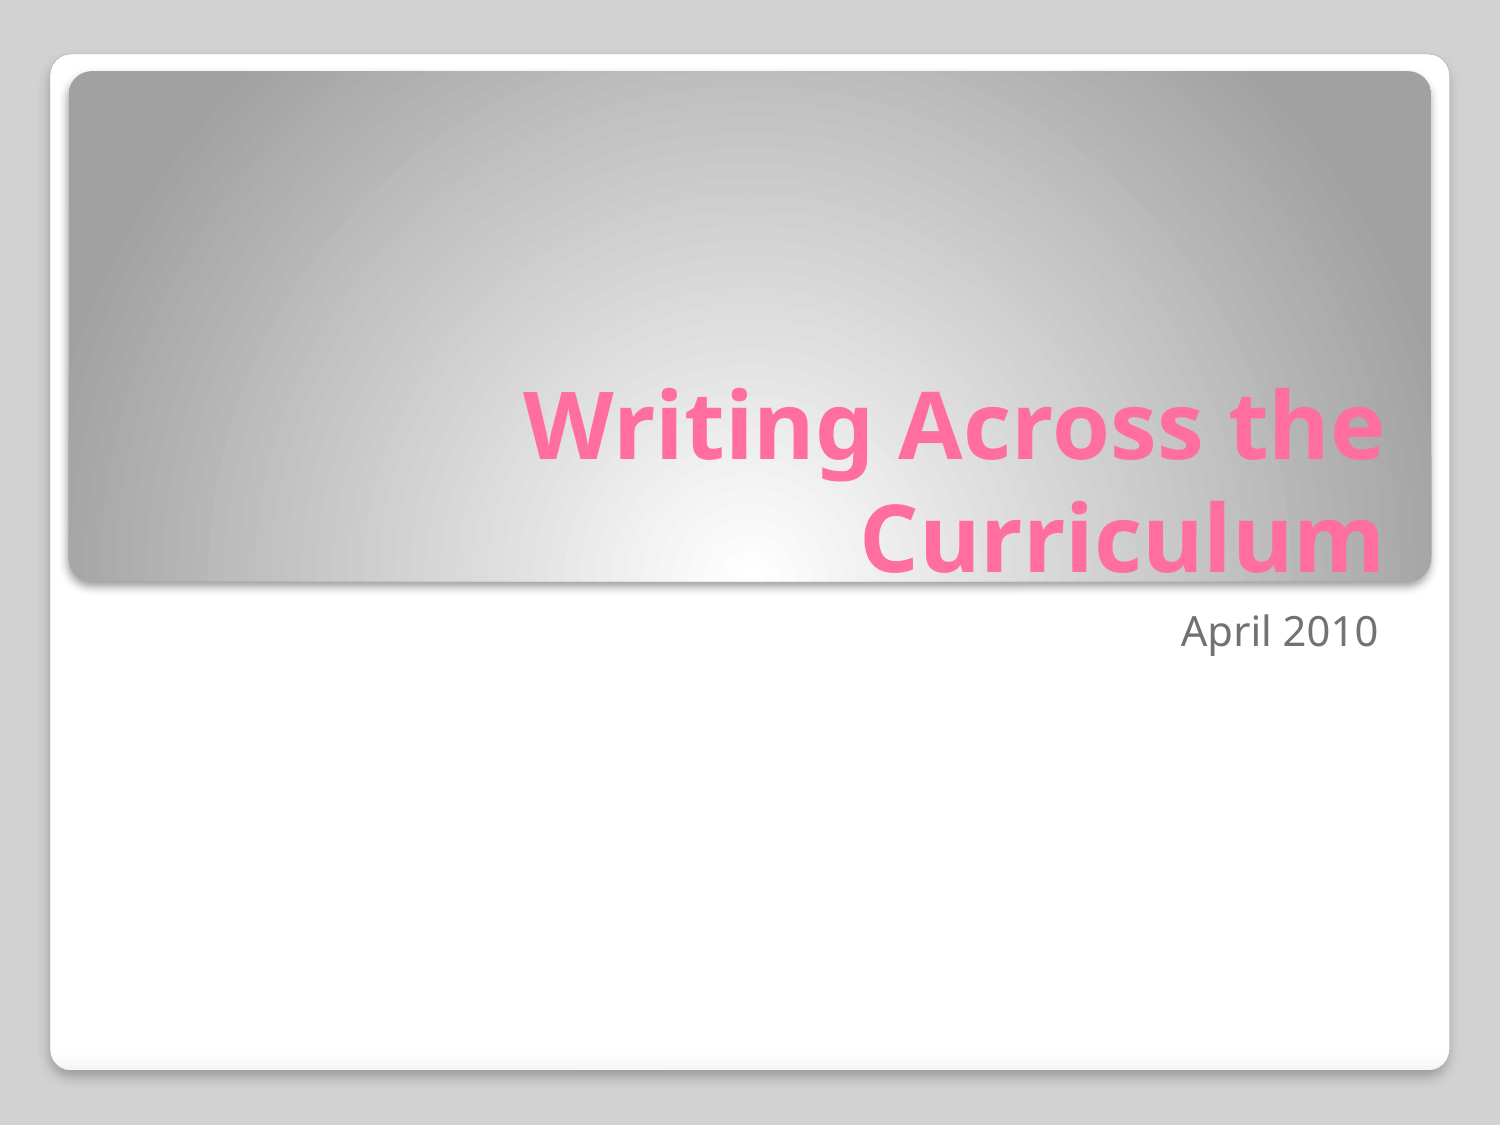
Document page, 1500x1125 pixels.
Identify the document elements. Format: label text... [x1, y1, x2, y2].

title Writing Across the Curriculum [118, 298, 1394, 599]
subtitle April 2010 [118, 604, 1394, 755]
